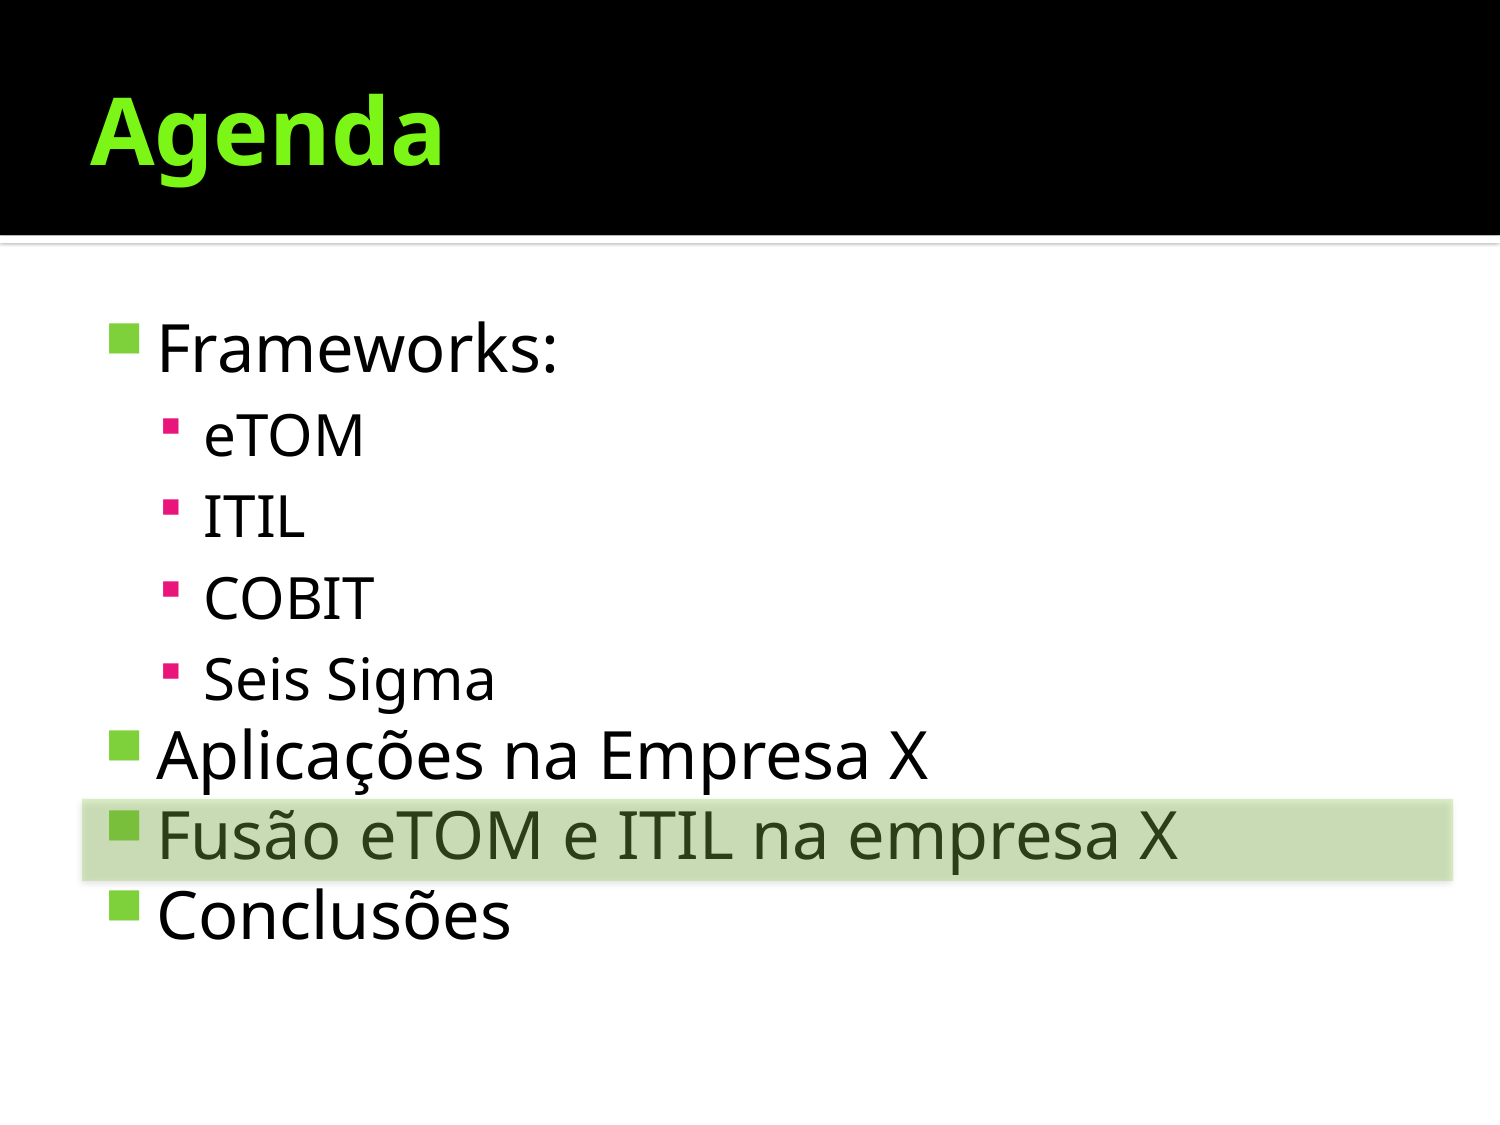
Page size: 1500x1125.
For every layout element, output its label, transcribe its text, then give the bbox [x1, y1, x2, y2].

text_box [81, 798, 1454, 881]
title Agenda [75, 25, 1425, 231]
list Frameworks: eTOM ITIL COBIT Seis Sigma Aplicações na Empresa X Fusão eTOM e ITIL na empresa X Conclusões [75, 291, 1425, 1079]
